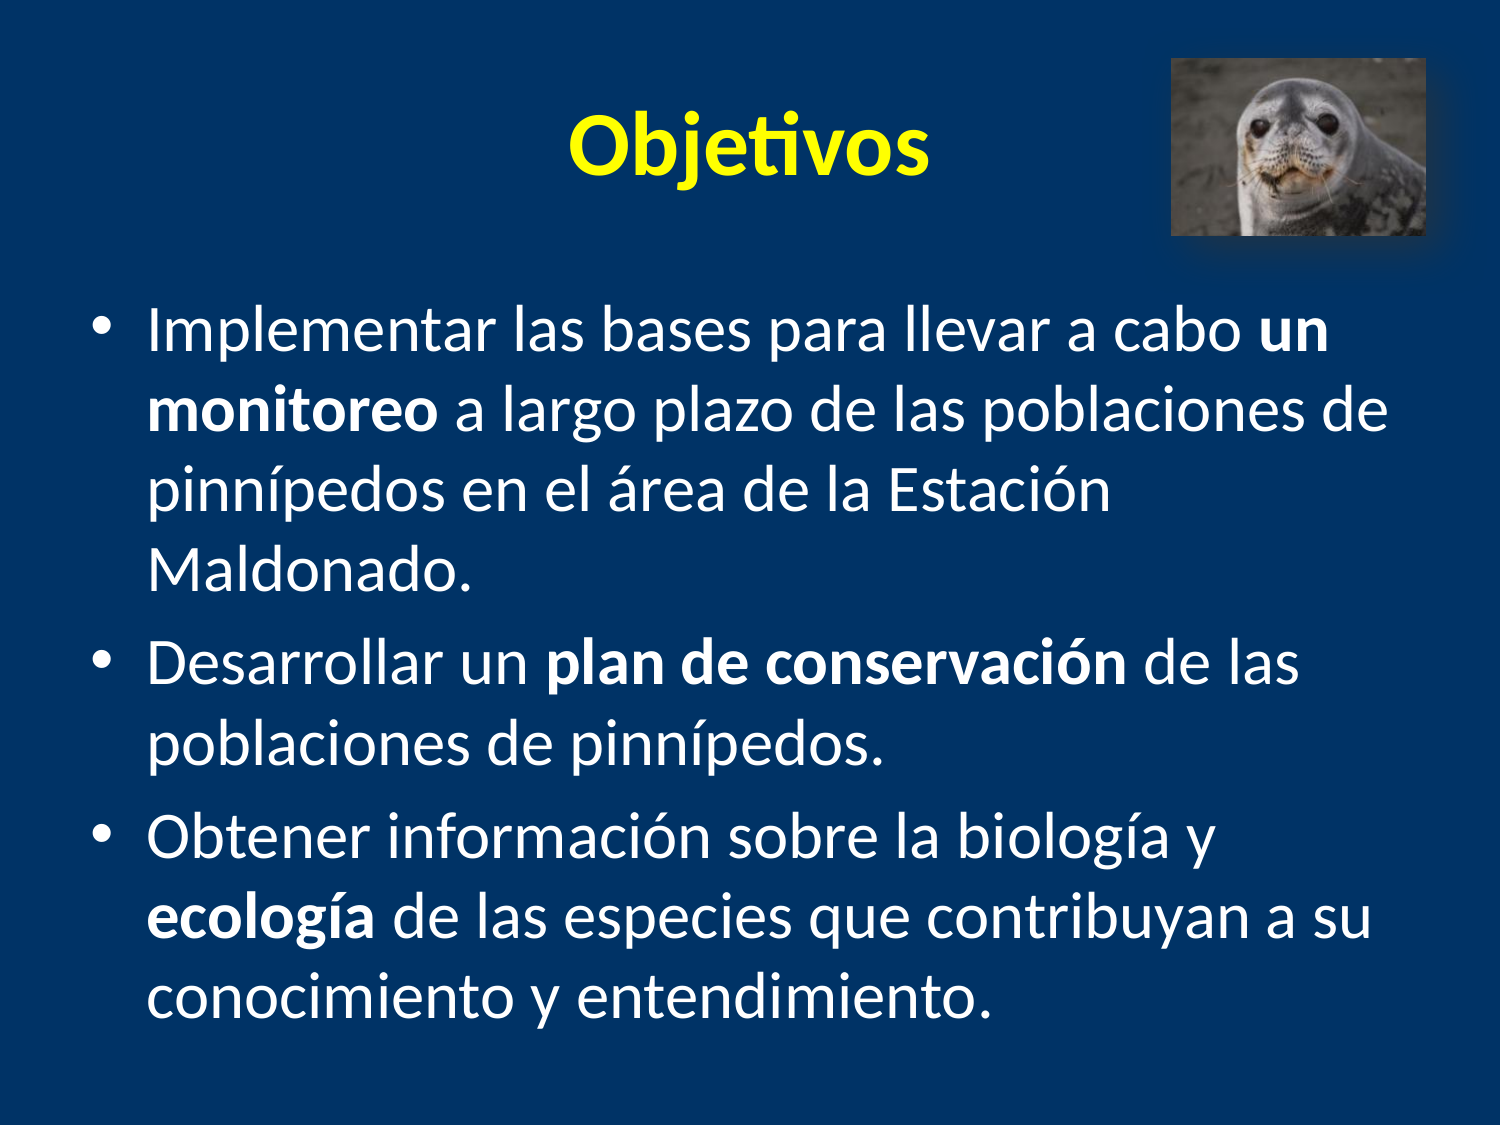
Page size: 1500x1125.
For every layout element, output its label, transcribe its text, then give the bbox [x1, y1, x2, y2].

list Implementar las bases para llevar a cabo un monitoreo a largo plazo de las poblaciones de pinnípedos en el área de la Estación Maldonado. Desarrollar un plan de conservación de las poblaciones de pinnípedos. Obtener información sobre la biología y ecología de las especies que contribuyan a su conocimiento y entendimiento. [75, 277, 1425, 1125]
picture [1171, 58, 1426, 236]
title Objetivos [75, 45, 1189, 233]
